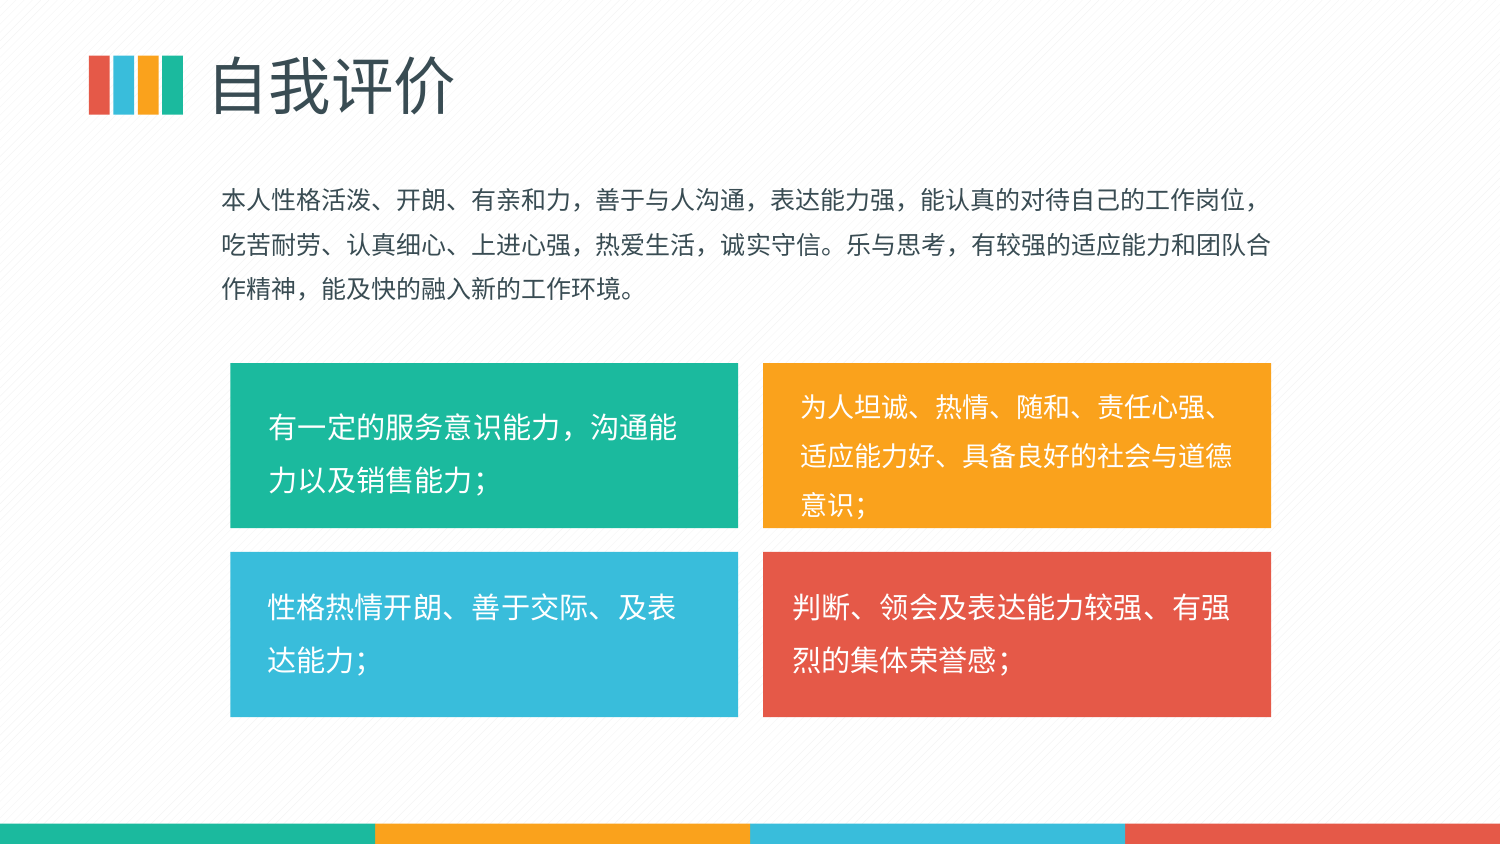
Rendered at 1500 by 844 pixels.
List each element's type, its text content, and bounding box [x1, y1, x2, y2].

text_box 自我评价 [191, 39, 472, 130]
text_box 本人性格活泼、开朗、有亲和力，善于与人沟通，表达能力强，能认真的对待自己的工作岗位，吃苦耐劳、认真细心、上进心强，热爱生活，诚实守信。乐与思考，有较强的适应能力和团队合作精神，能及快的融入新的工作环境。 [206, 161, 1294, 312]
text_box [229, 362, 739, 529]
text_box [229, 551, 739, 718]
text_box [762, 551, 1272, 718]
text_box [762, 362, 1272, 531]
